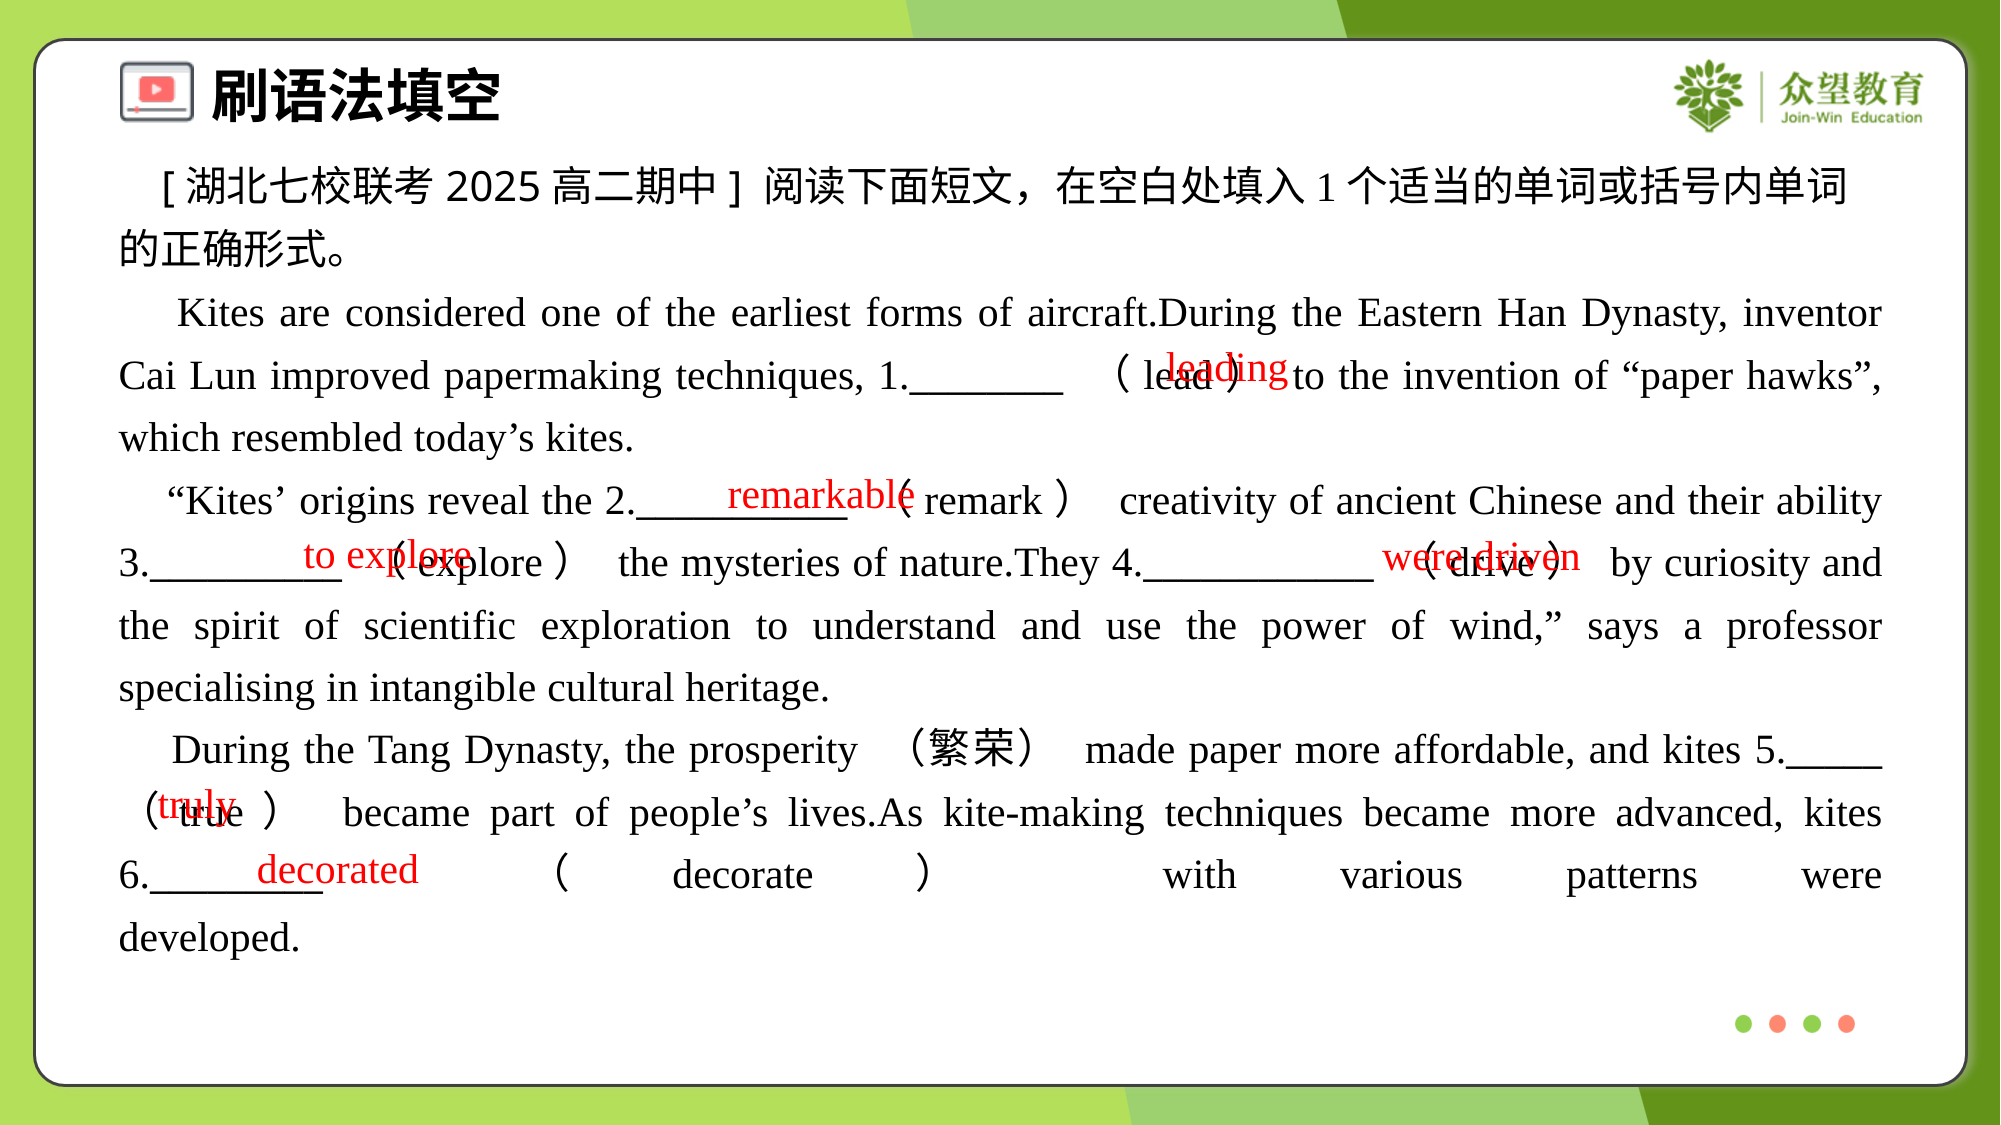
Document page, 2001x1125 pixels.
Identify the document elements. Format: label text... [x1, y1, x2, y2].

text_box were driven [1372, 516, 1591, 574]
text_box [湖北七校联考2025高二期中] 阅读下面短文，在空白处填入1个适当的单词或括号内单词的正确形式。 Kites are considered one of the earliest forms of aircraft.During the Eastern Han Dynasty, inventor Cai Lun improved papermaking techniques, 1.________ （lead） to the invention of “paper hawks”, which resembled today’s kites. “Kites’ origins reveal the 2.___________ （remark） creativity of ancient Chinese and their ability 3.__________ （explore） the mysteries of nature.They 4.____________ （drive） by curiosity and the spirit of scientific exploration to understand and use the power of wind,” says a professor specialising in intangible cultural heritage. During the Tang Dynasty, the prosperity （繁荣） made paper more affordable, and kites 5._____ （true） became part of people’s lives.As kite-making techniques became more advanced, kites 6._________ （decorate） with various patterns were developed.#1.3 [118, 147, 1883, 892]
text_box leading [1161, 326, 1294, 385]
text_box remarkable [723, 453, 920, 512]
picture [0, 0, 2000, 1125]
text_box decorated [252, 828, 424, 887]
text_box truly [153, 764, 242, 822]
text_box to explore [293, 514, 482, 572]
